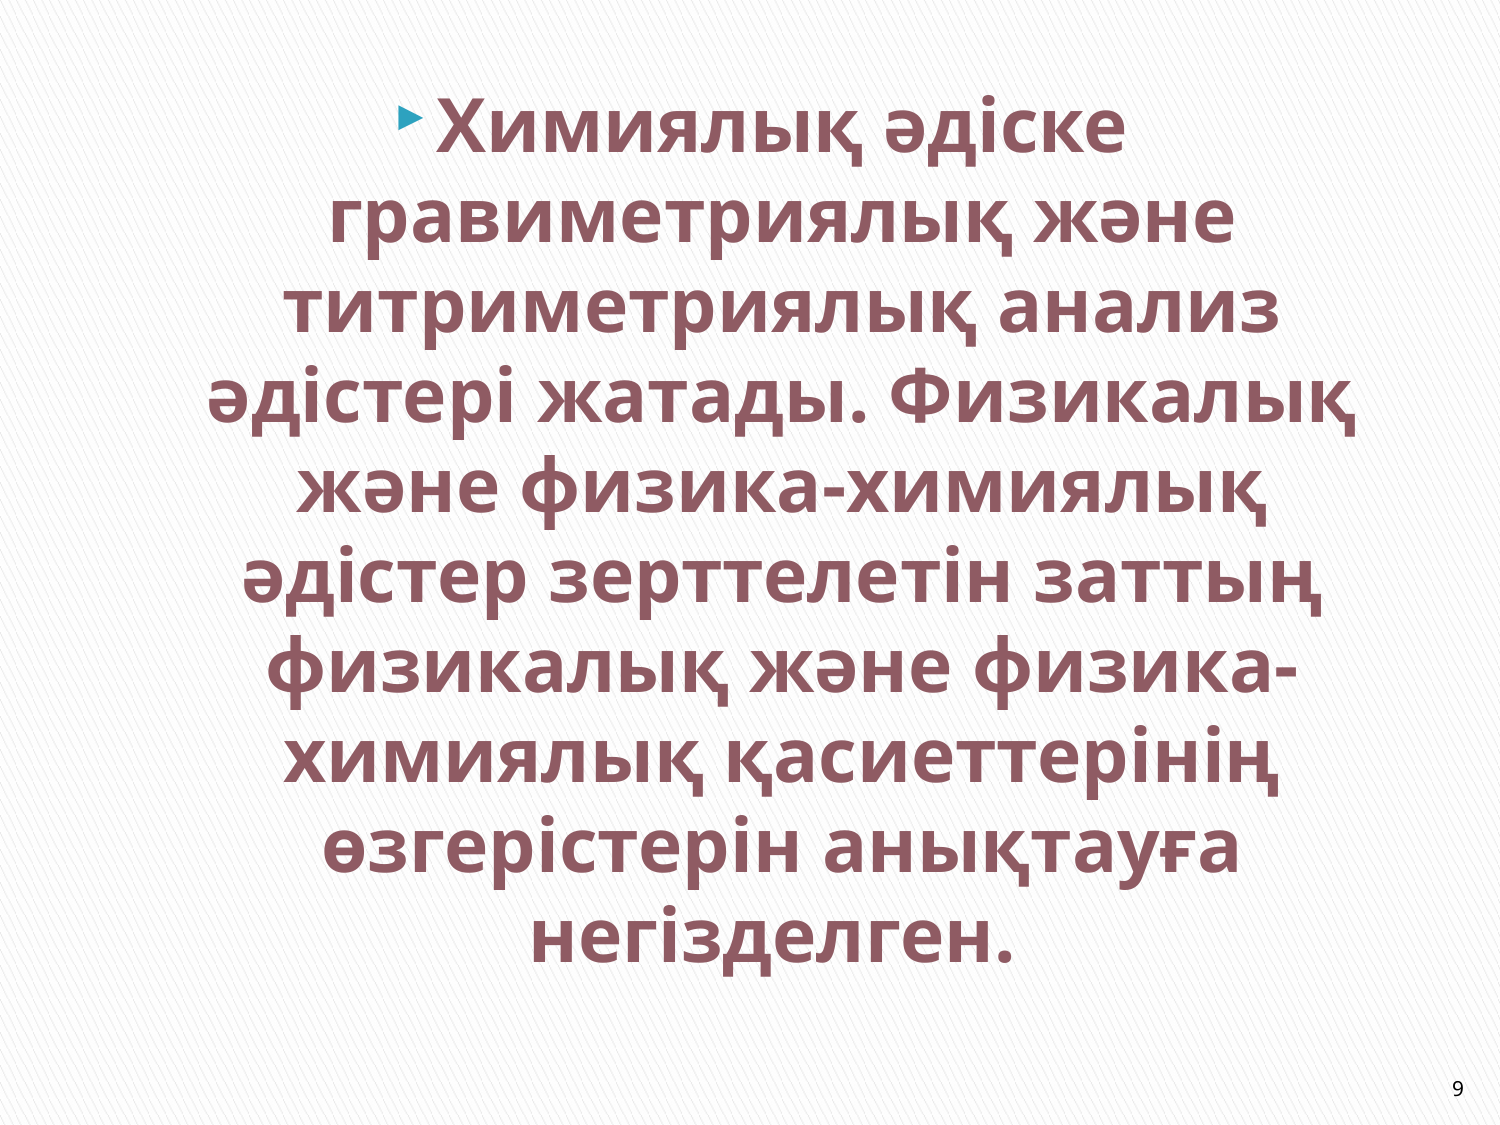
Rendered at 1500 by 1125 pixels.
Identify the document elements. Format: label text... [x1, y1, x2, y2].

list Химиялық әдіске гравиметриялық және титриметриялық анализ әдістері жатады. Физикалық және физика-химиялық әдістер зерттелетін заттың физикалық және физика-химиялық қасиеттерінің өзгерістерін анықтауға негізделген. [74, 70, 1430, 884]
slide_number 9 [1418, 1051, 1479, 1112]
